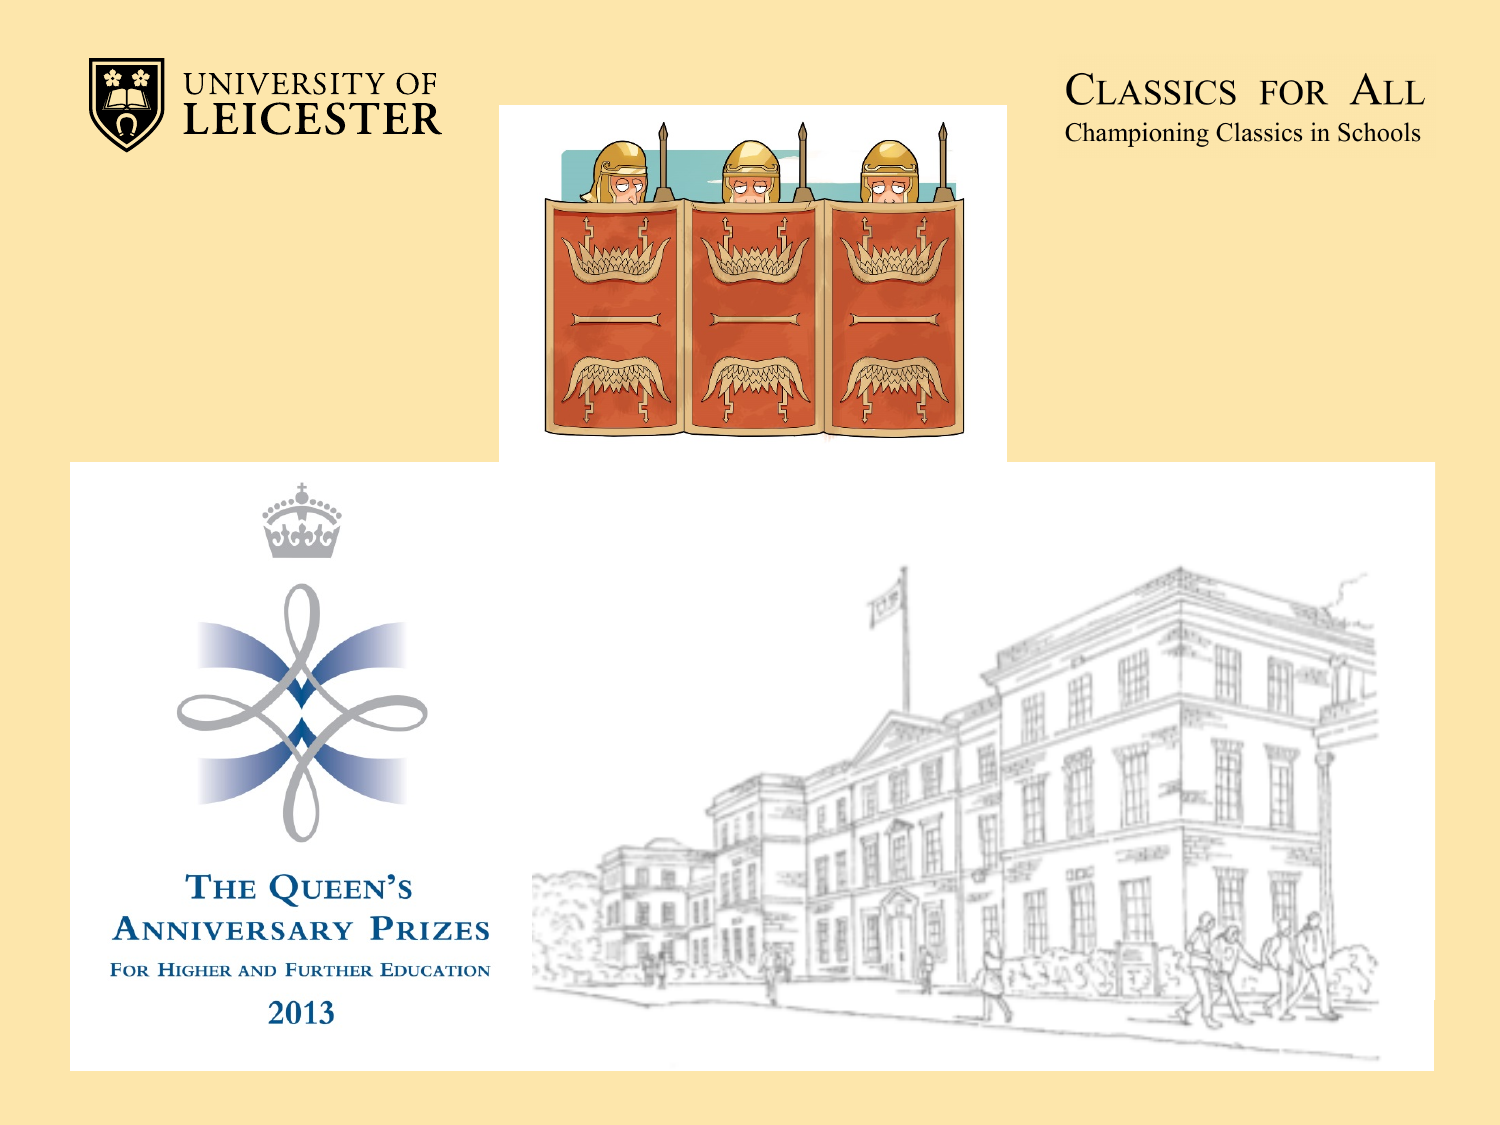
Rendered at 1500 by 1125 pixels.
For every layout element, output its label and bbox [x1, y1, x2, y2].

picture [70, 105, 1436, 1071]
picture [1056, 54, 1436, 159]
